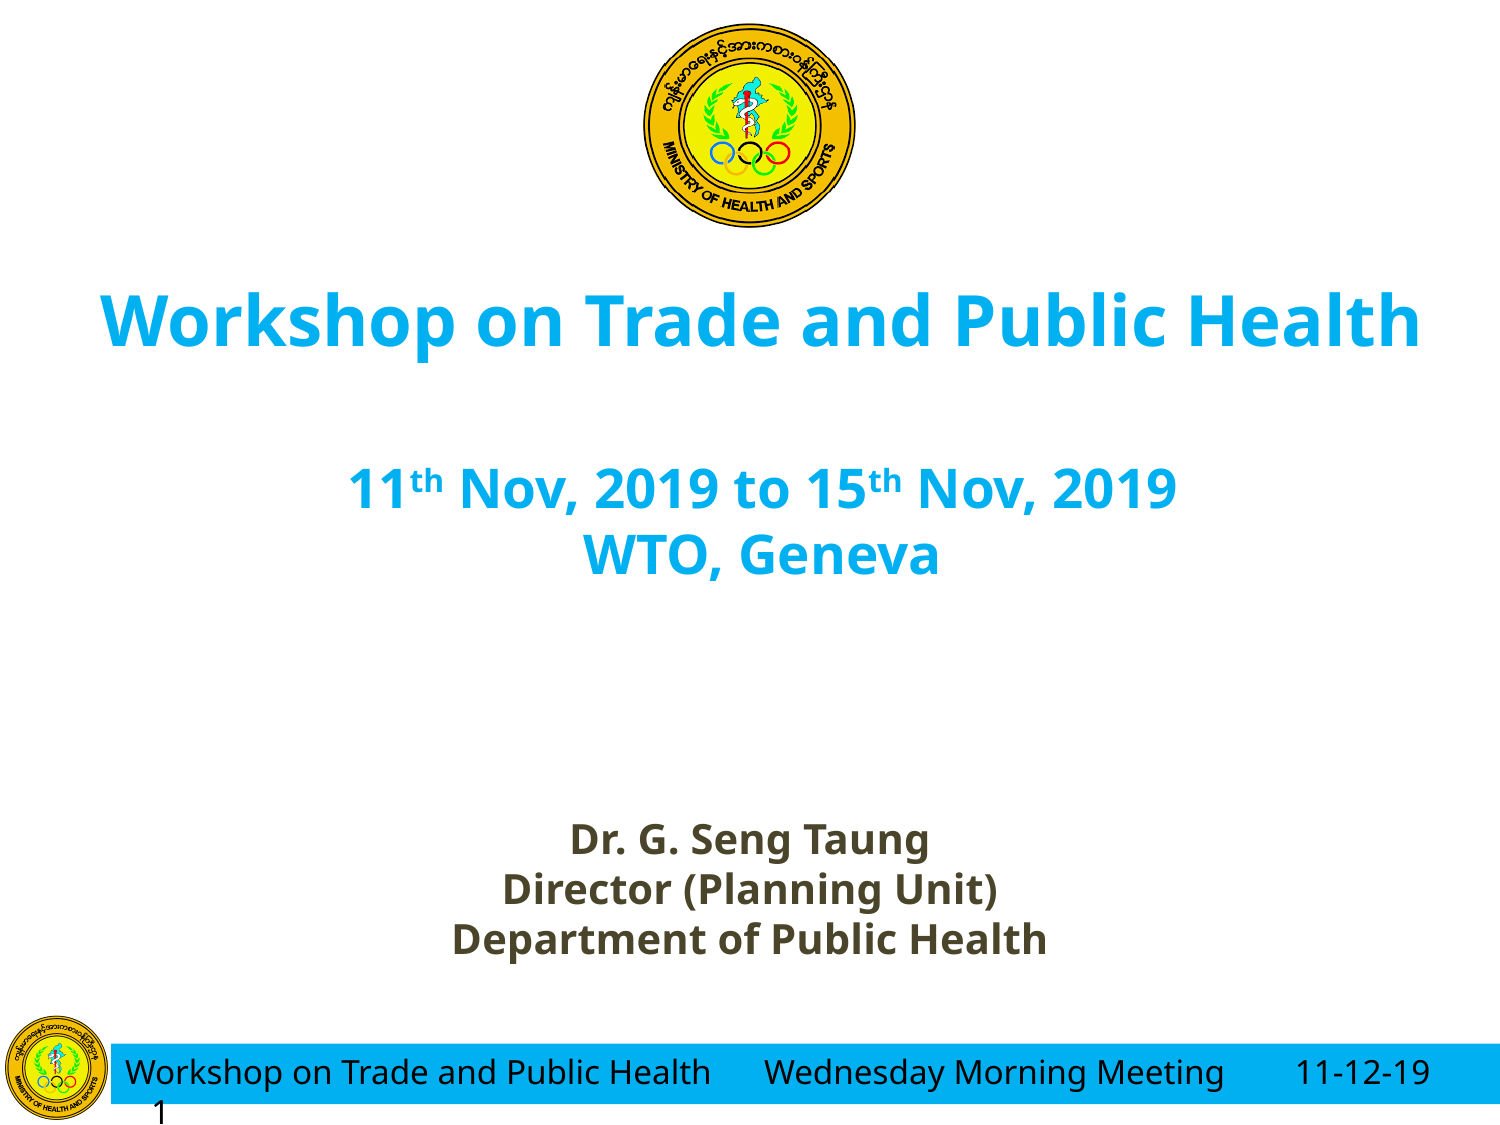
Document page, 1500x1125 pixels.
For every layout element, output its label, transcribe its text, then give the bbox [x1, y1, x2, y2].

picture [2, 1010, 111, 1125]
subtitle Dr. G. Seng Taung Director (Planning Unit) Department of Public Health [225, 737, 1275, 1038]
picture [637, 12, 863, 238]
title Workshop on Trade and Public Health 11th Nov, 2019 to 15th Nov, 2019 WTO, Geneva [75, 237, 1450, 700]
